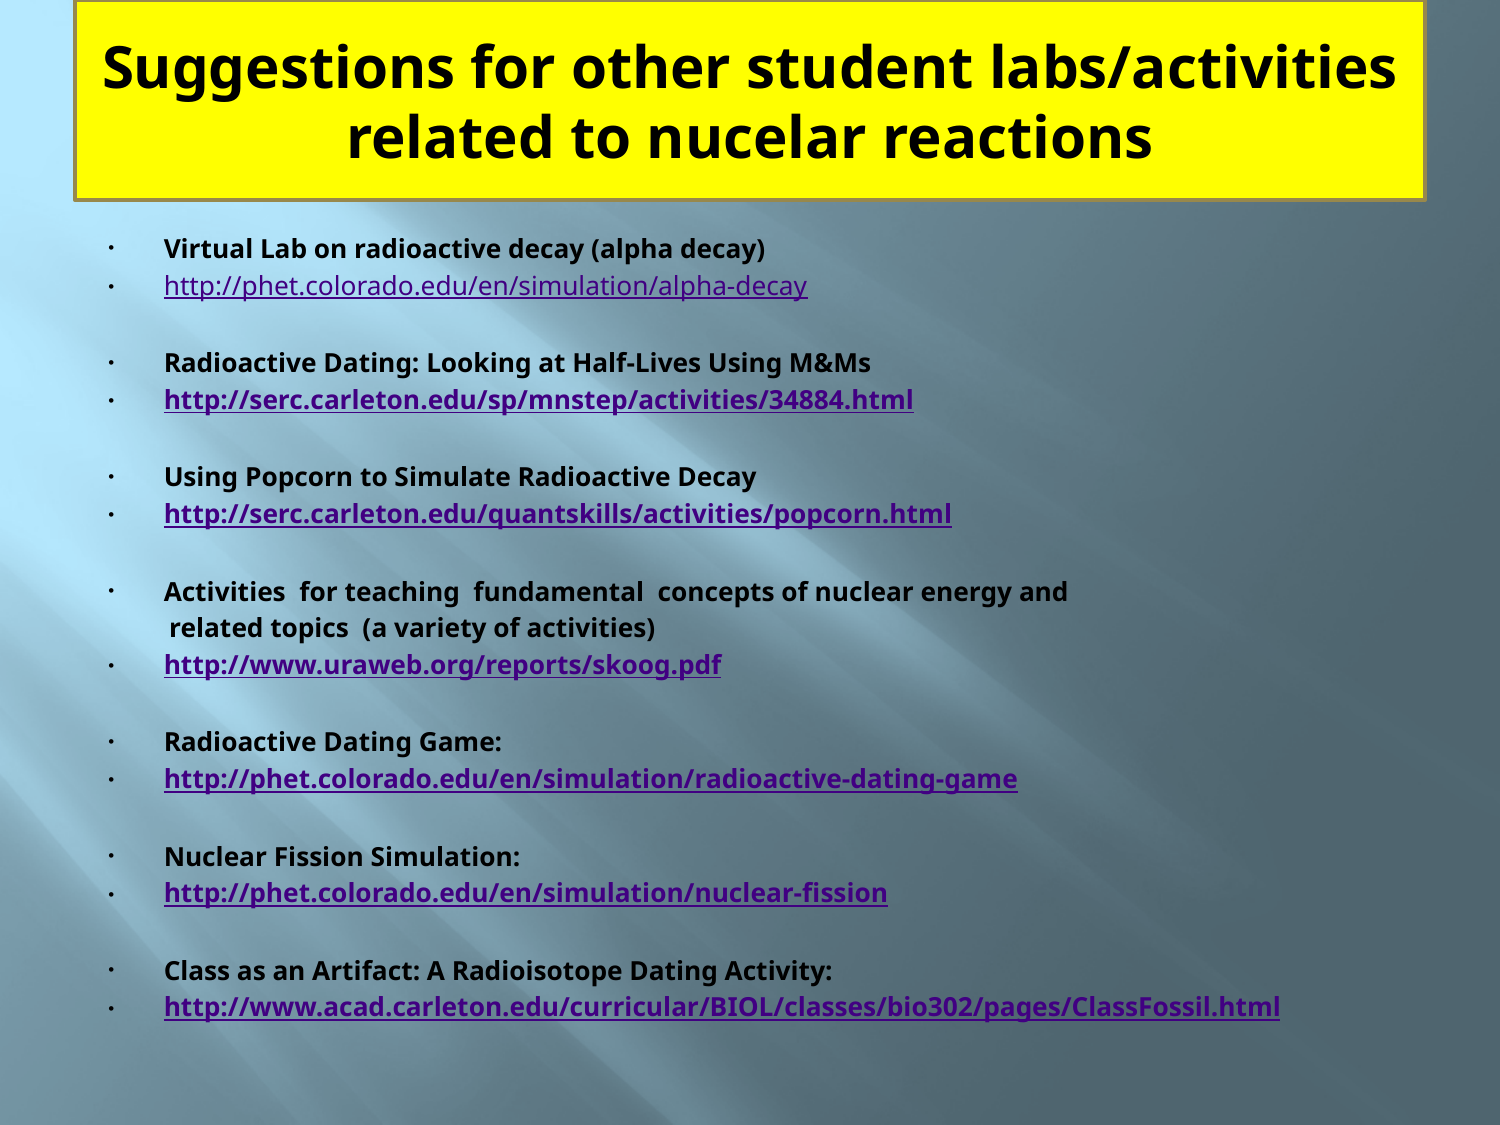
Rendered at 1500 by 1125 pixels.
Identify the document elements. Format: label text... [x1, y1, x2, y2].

list Virtual Lab on radioactive decay (alpha decay) http://phet.colorado.edu/en/simulation/alpha-decay Radioactive Dating: Looking at Half-Lives Using M&Ms http://serc.carleton.edu/sp/mnstep/activities/34884.html Using Popcorn to Simulate Radioactive Decay http://serc.carleton.edu/quantskills/activities/popcorn.html Activities for teaching fundamental concepts of nuclear energy and related topics (a variety of activities) http://www.uraweb.org/reports/skoog.pdf Radioactive Dating Game: http://phet.colorado.edu/en/simulation/radioactive-dating-game Nuclear Fission Simulation: http://phet.colorado.edu/en/simulation/nuclear-fission Class as an Artifact: A Radioisotope Dating Activity: http://www.acad.carleton.edu/curricular/BIOL/classes/bio302/pages/ClassFossil.html [75, 224, 1425, 1035]
title Suggestions for other student labs/activities related to nucelar reactions [73, 0, 1427, 202]
